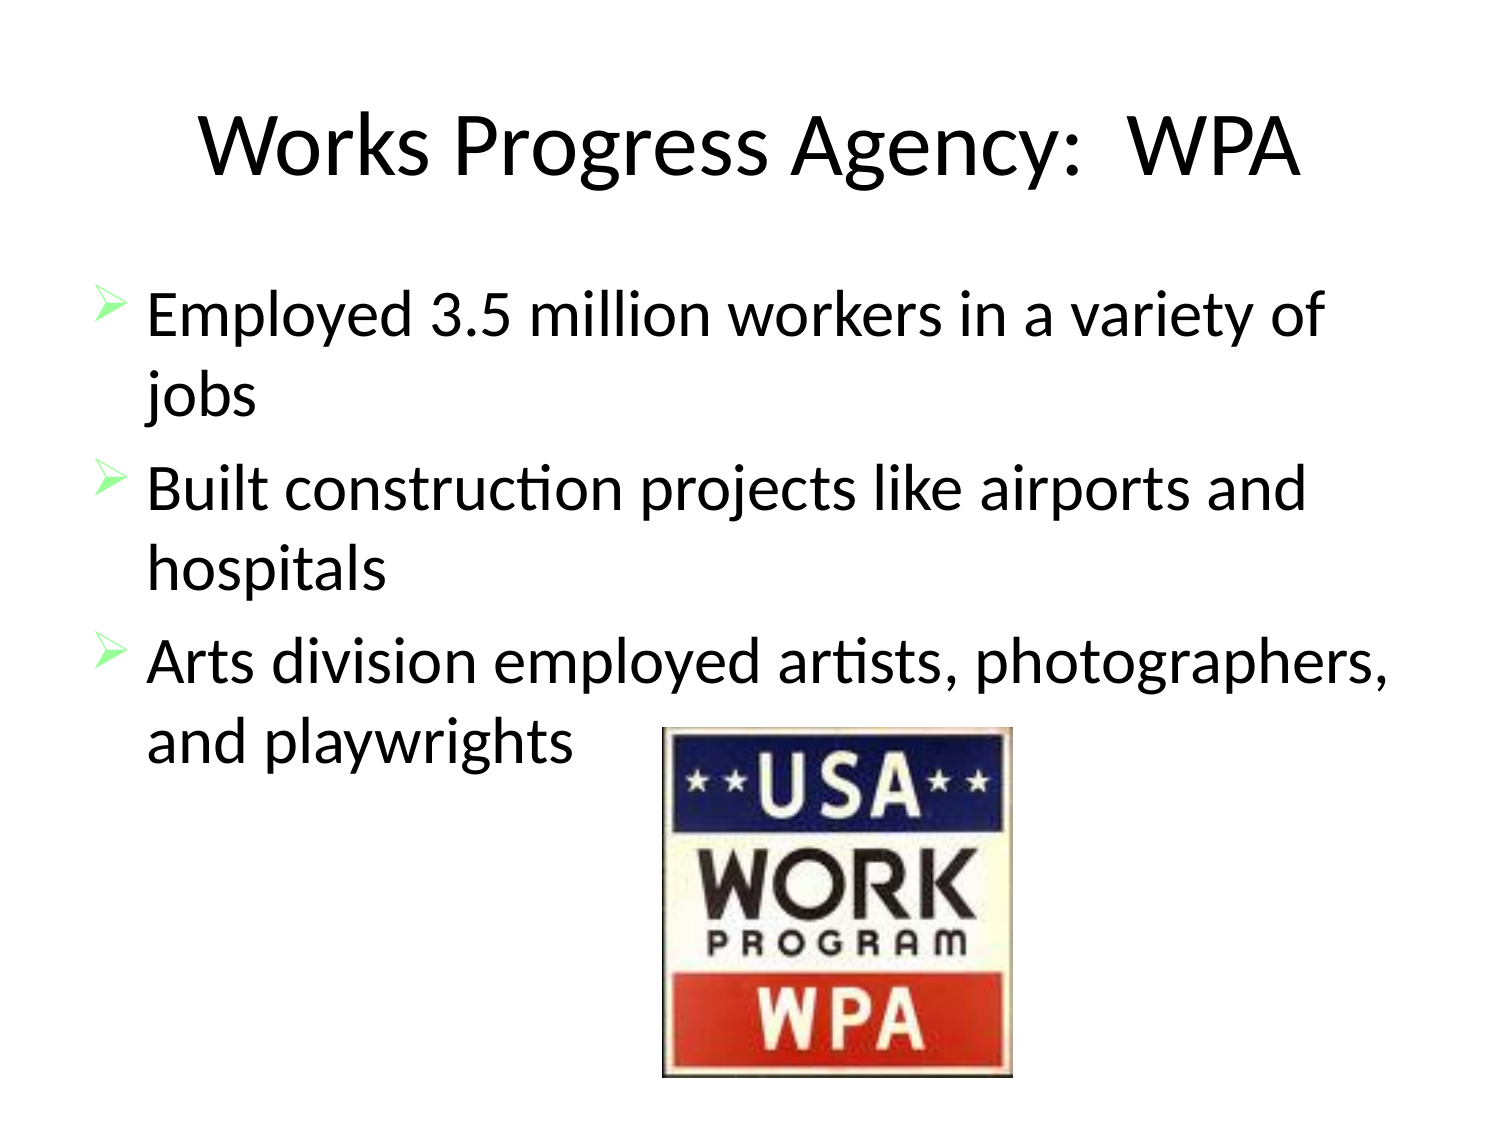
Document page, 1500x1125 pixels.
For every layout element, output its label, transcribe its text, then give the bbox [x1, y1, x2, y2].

list Employed 3.5 million workers in a variety of jobs Built construction projects like airports and hospitals Arts division employed artists, photographers, and playwrights [75, 262, 1425, 1005]
title Works Progress Agency: WPA [75, 45, 1425, 233]
picture [662, 727, 1013, 1079]
